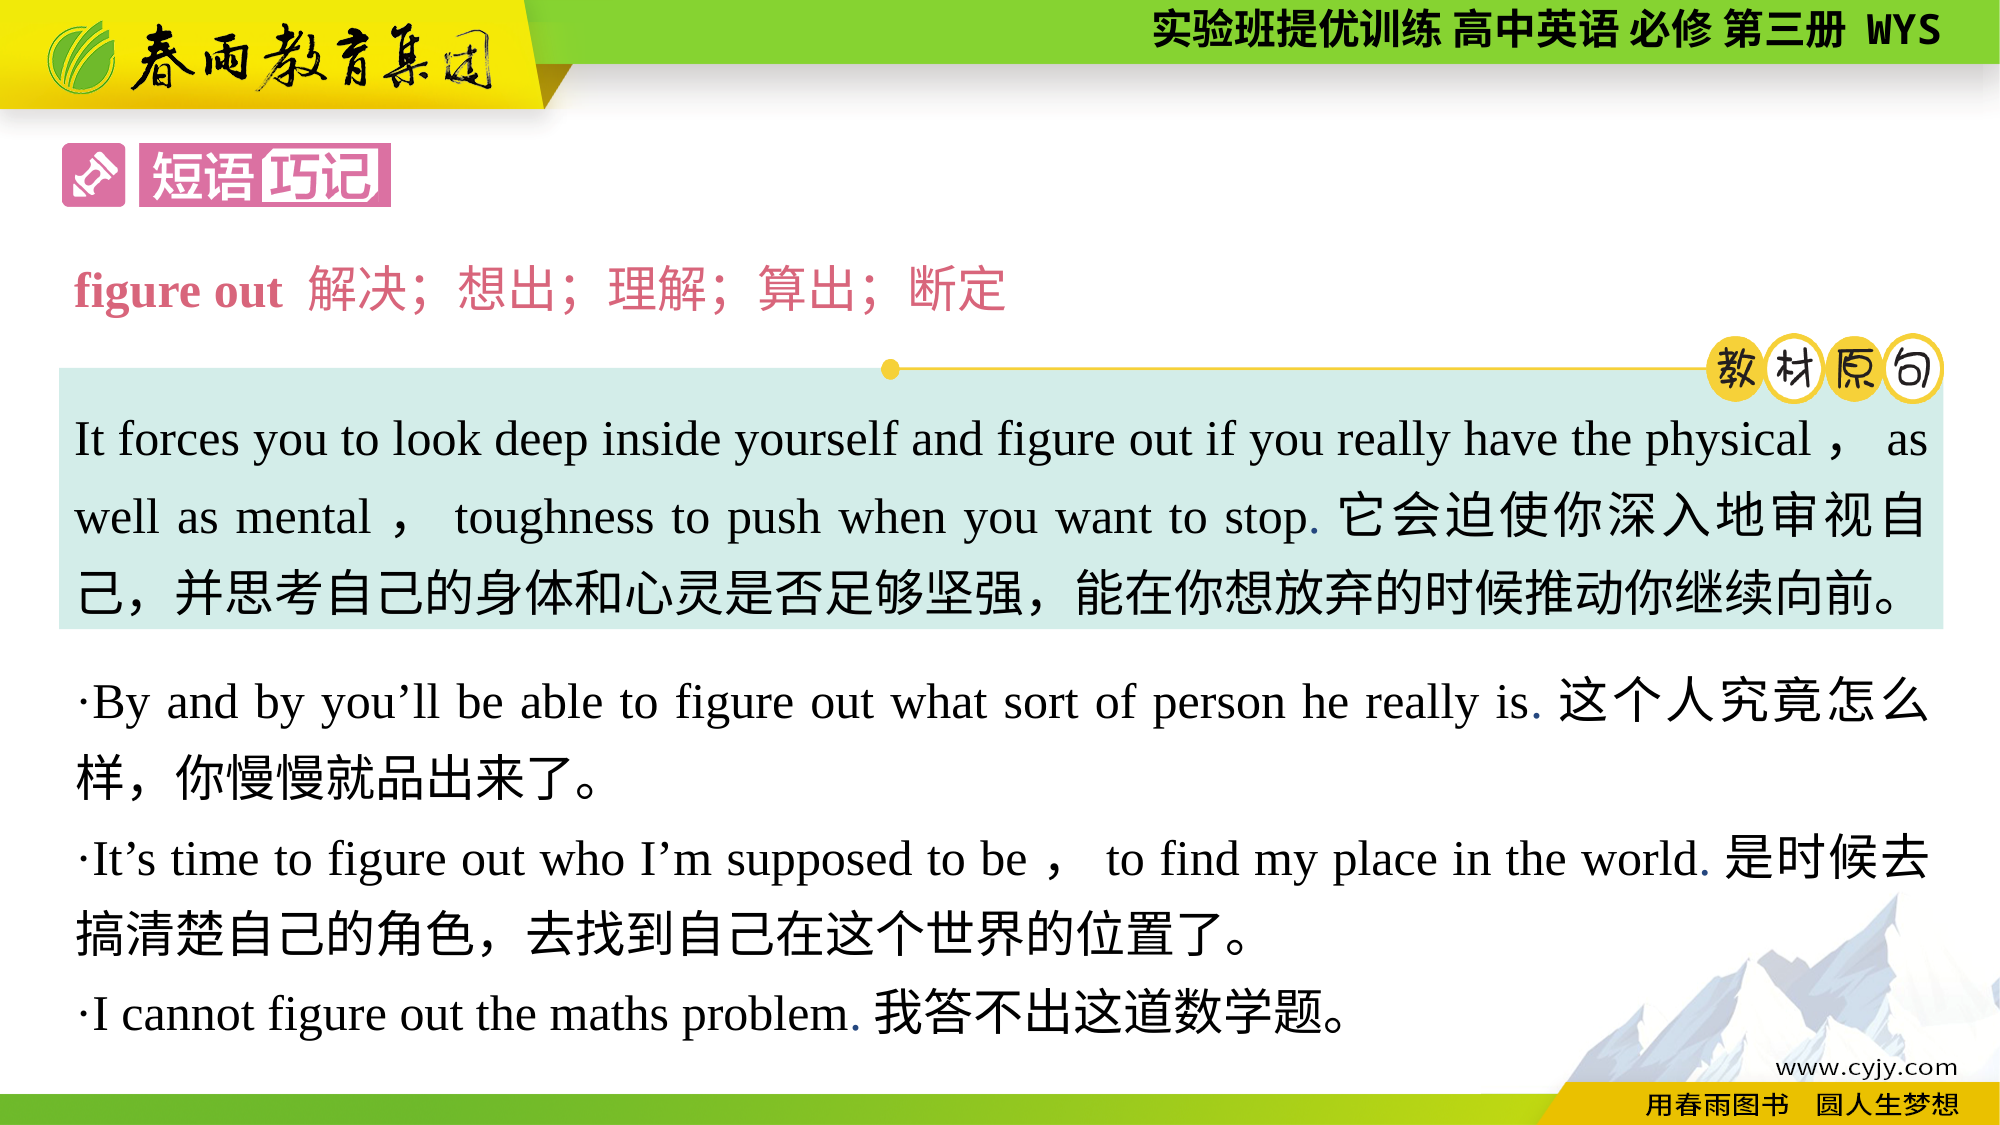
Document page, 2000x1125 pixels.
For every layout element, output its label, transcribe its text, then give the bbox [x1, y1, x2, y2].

picture [0, 0, 2000, 1125]
text_box ·By and by you’ll be able to figure out what sort of person he really is.这个人究竟怎么样，你慢慢就品出来了。 ·It’s time to figure out who I’m supposed to be，to find my place in the world.是时候去搞清楚自己的角色，去找到自己在这个世界的位置了。 ·I cannot figure out the maths problem.我答不出这道数学题。 [60, 643, 1945, 1049]
text_box It forces you to look deep inside yourself and figure out if you really have the physical，as well as mental，toughness to push when you want to stop.它会迫使你深入地审视自己，并思考自己的身体和心灵是否足够坚强，能在你想放弃的时候推动你继续向前。 [59, 367, 1944, 630]
list figure out 解决；想出；理解；算出；断定 [59, 219, 1944, 315]
